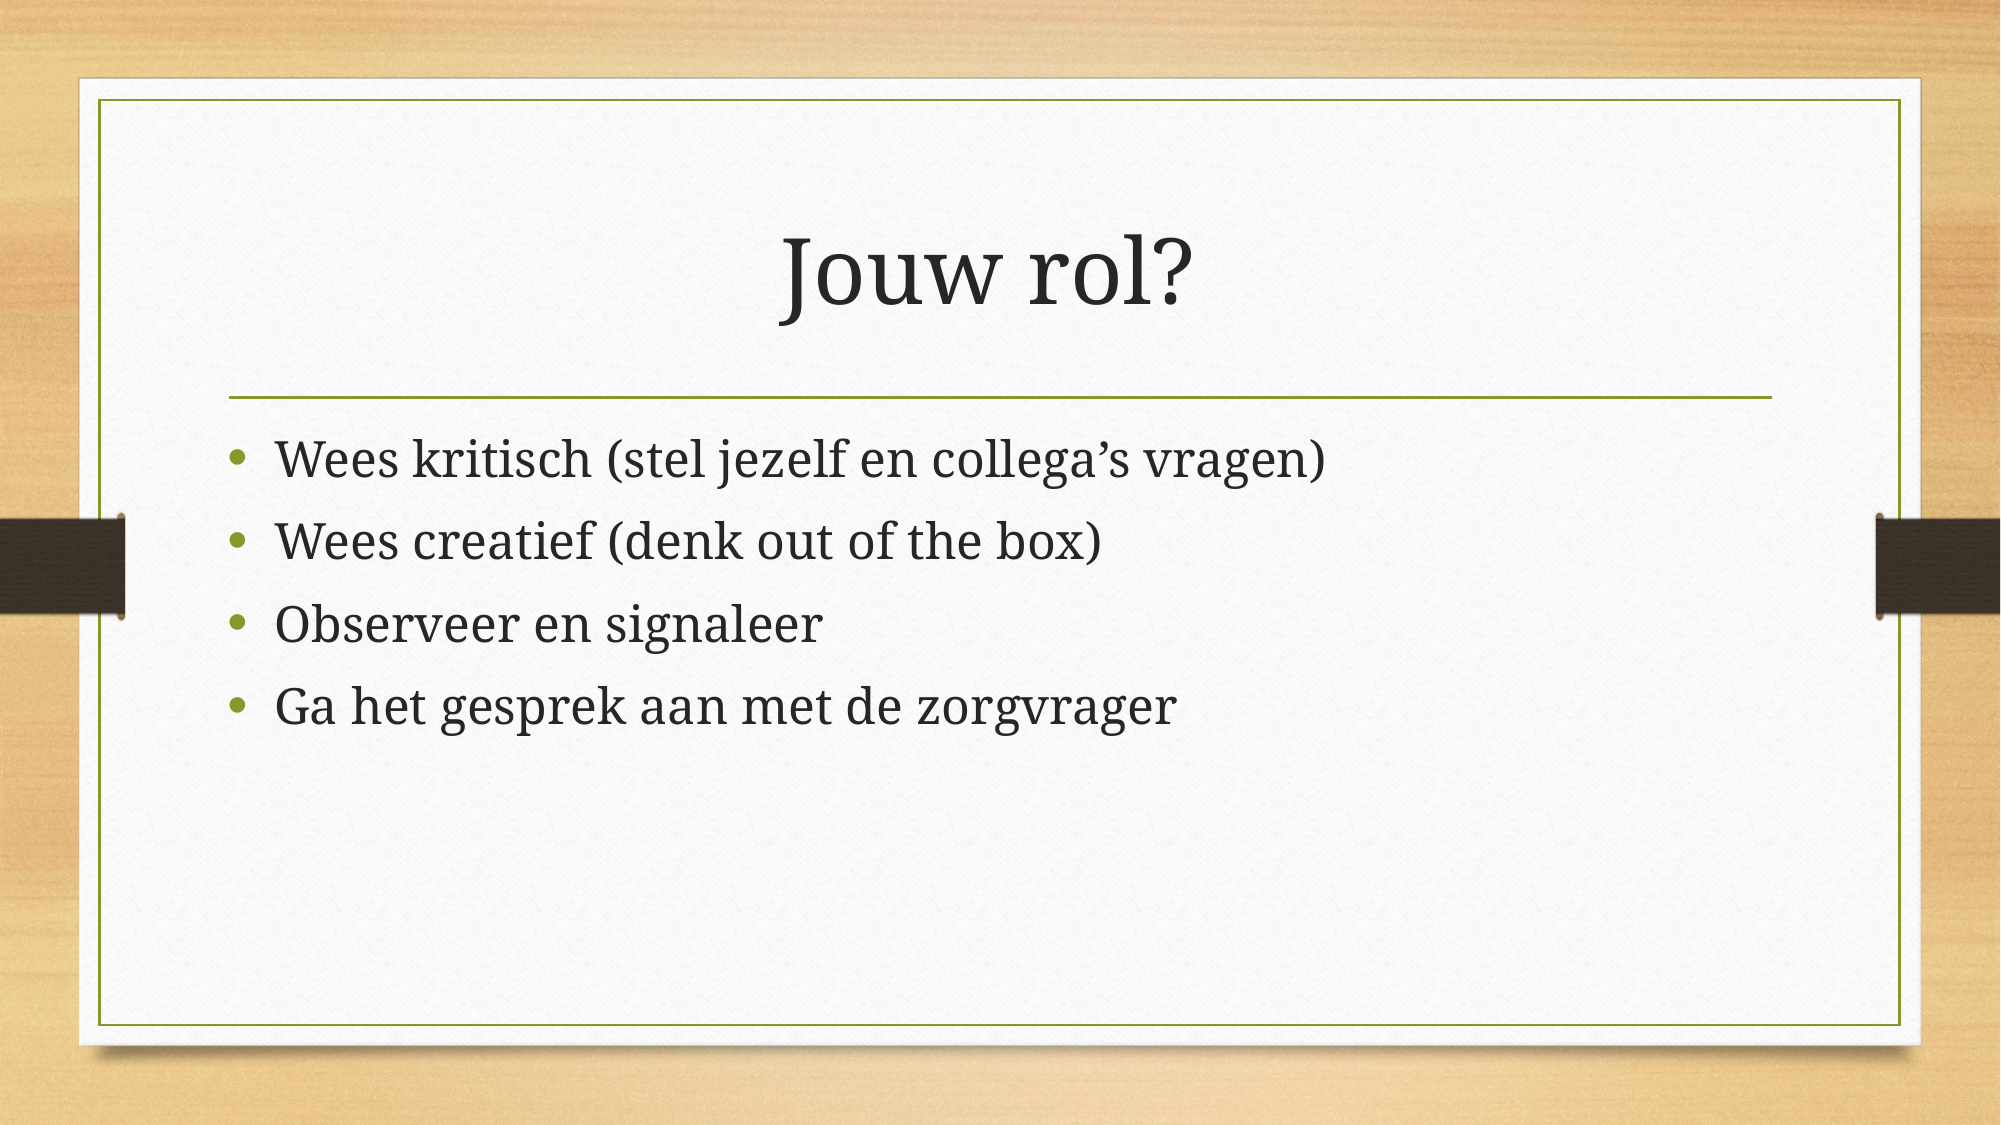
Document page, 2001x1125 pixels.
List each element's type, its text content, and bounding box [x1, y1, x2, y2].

list Wees kritisch (stel jezelf en collega’s vragen) Wees creatief (denk out of the box) Observeer en signaleer Ga het gesprek aan met de zorgvrager [212, 419, 1788, 964]
picture [0, 0, 2001, 1125]
title Jouw rol? [212, 161, 1788, 375]
